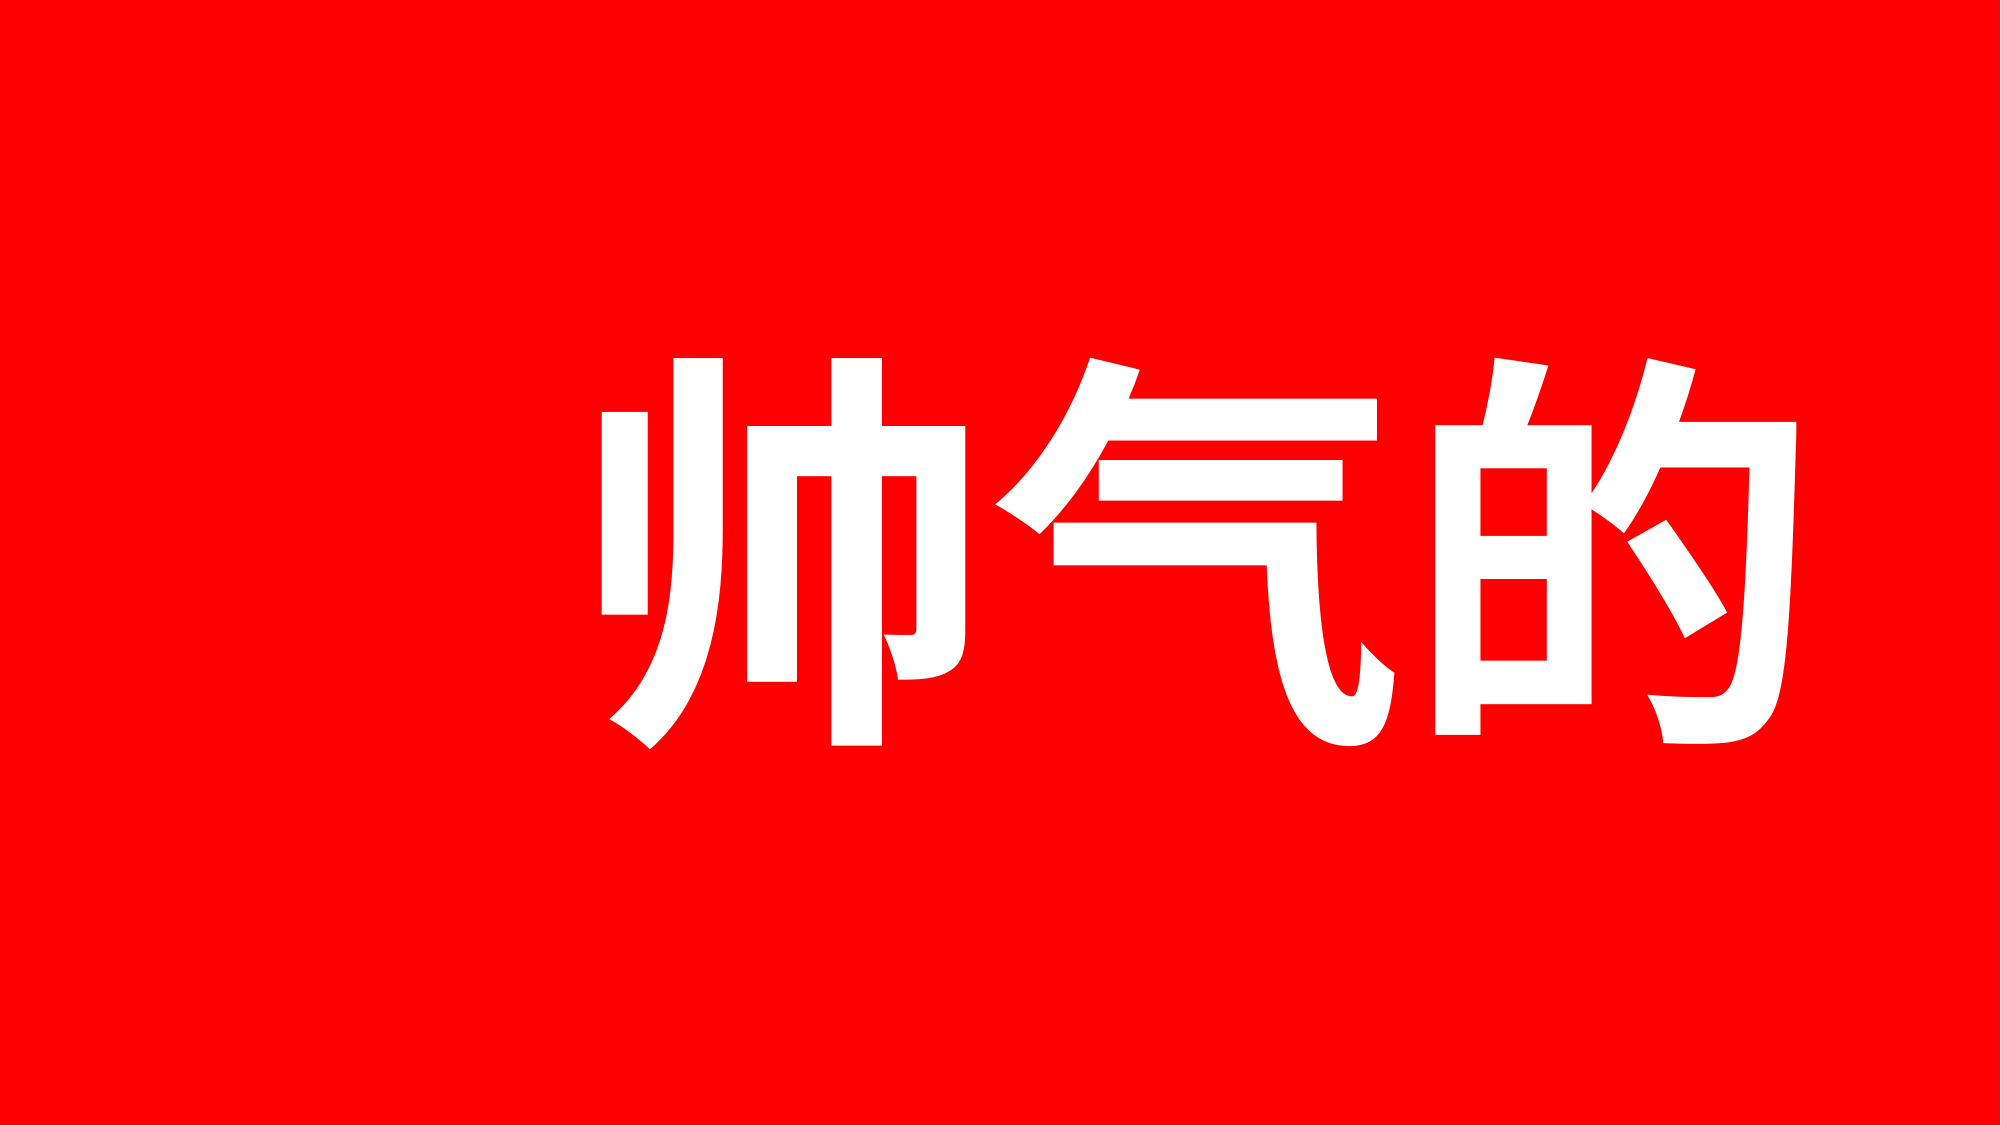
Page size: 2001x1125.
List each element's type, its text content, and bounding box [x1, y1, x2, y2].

text_box 帅气的 [561, 288, 2000, 801]
